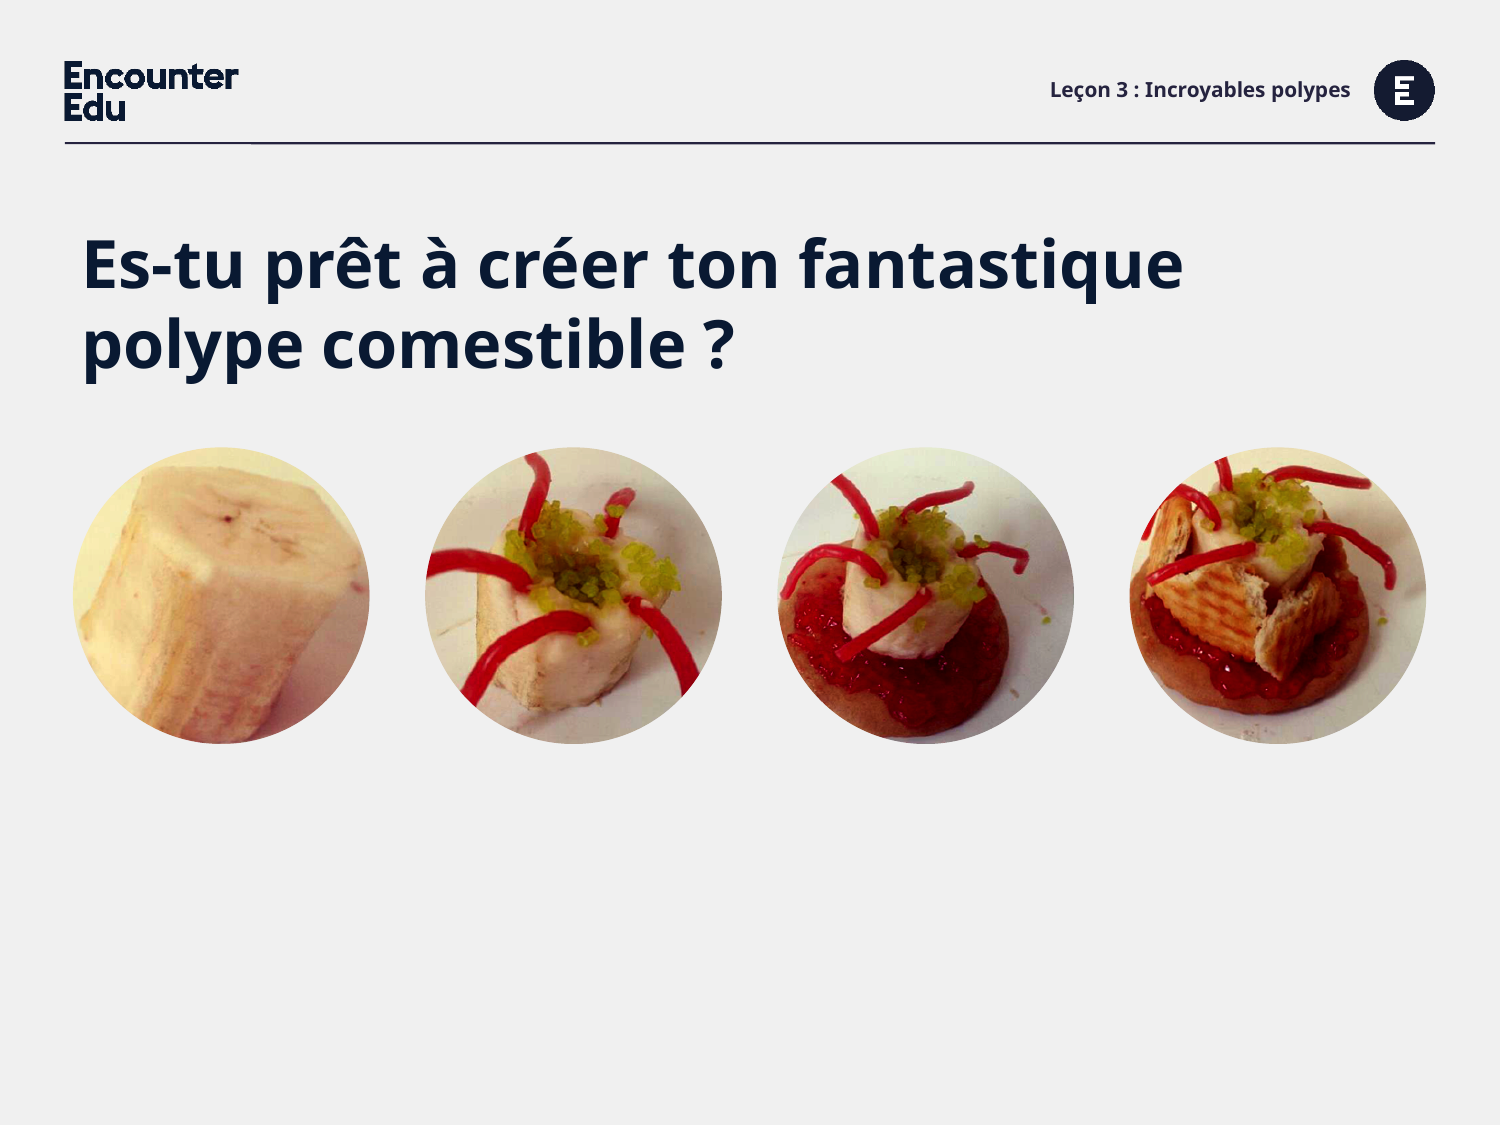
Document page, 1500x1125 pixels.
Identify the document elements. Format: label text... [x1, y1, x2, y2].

picture [60, 59, 243, 122]
text_box Es-tu prêt à créer ton fantastique polype comestible ? [73, 214, 1280, 390]
text_box [1129, 447, 1427, 745]
text_box [425, 447, 722, 745]
picture [1372, 58, 1436, 122]
title Leçon 3 : Incroyables polypes [749, 67, 1359, 114]
text_box [72, 447, 370, 745]
text_box [777, 447, 1075, 745]
